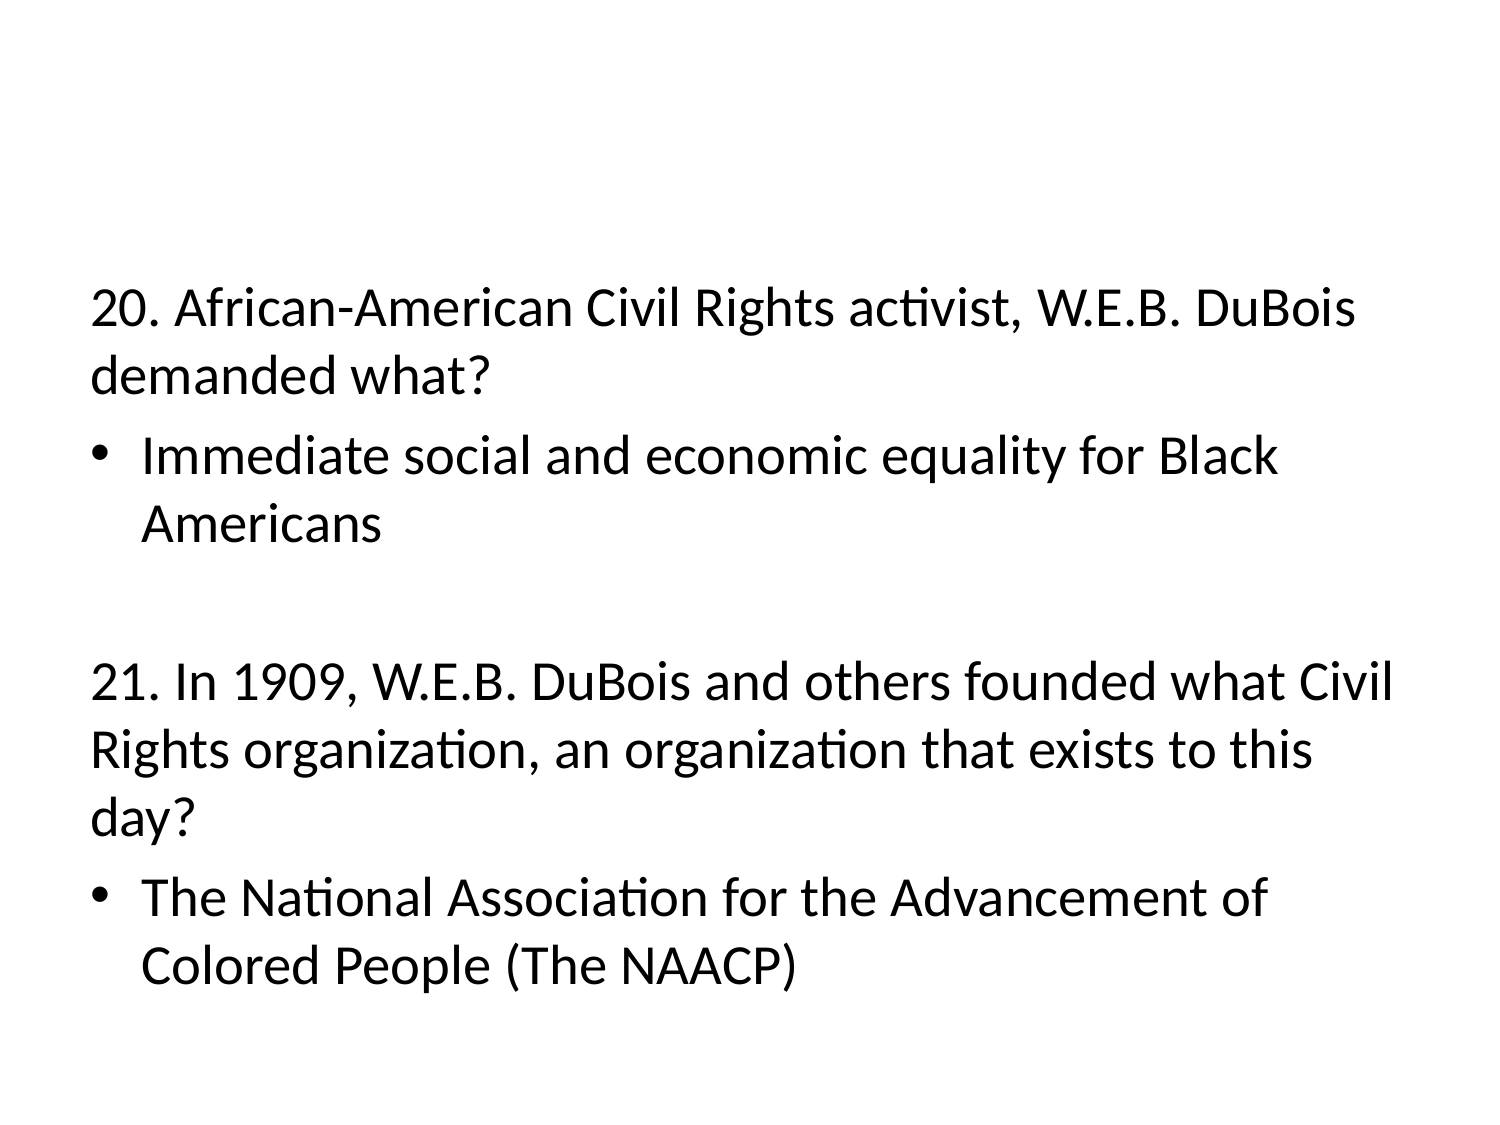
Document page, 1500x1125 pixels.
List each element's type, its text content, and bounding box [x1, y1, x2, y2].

list 20. African-American Civil Rights activist, W.E.B. DuBois demanded what? Immediate social and economic equality for Black Americans 21. In 1909, W.E.B. DuBois and others founded what Civil Rights organization, an organization that exists to this day? The National Association for the Advancement of Colored People (The NAACP) [75, 262, 1425, 1005]
